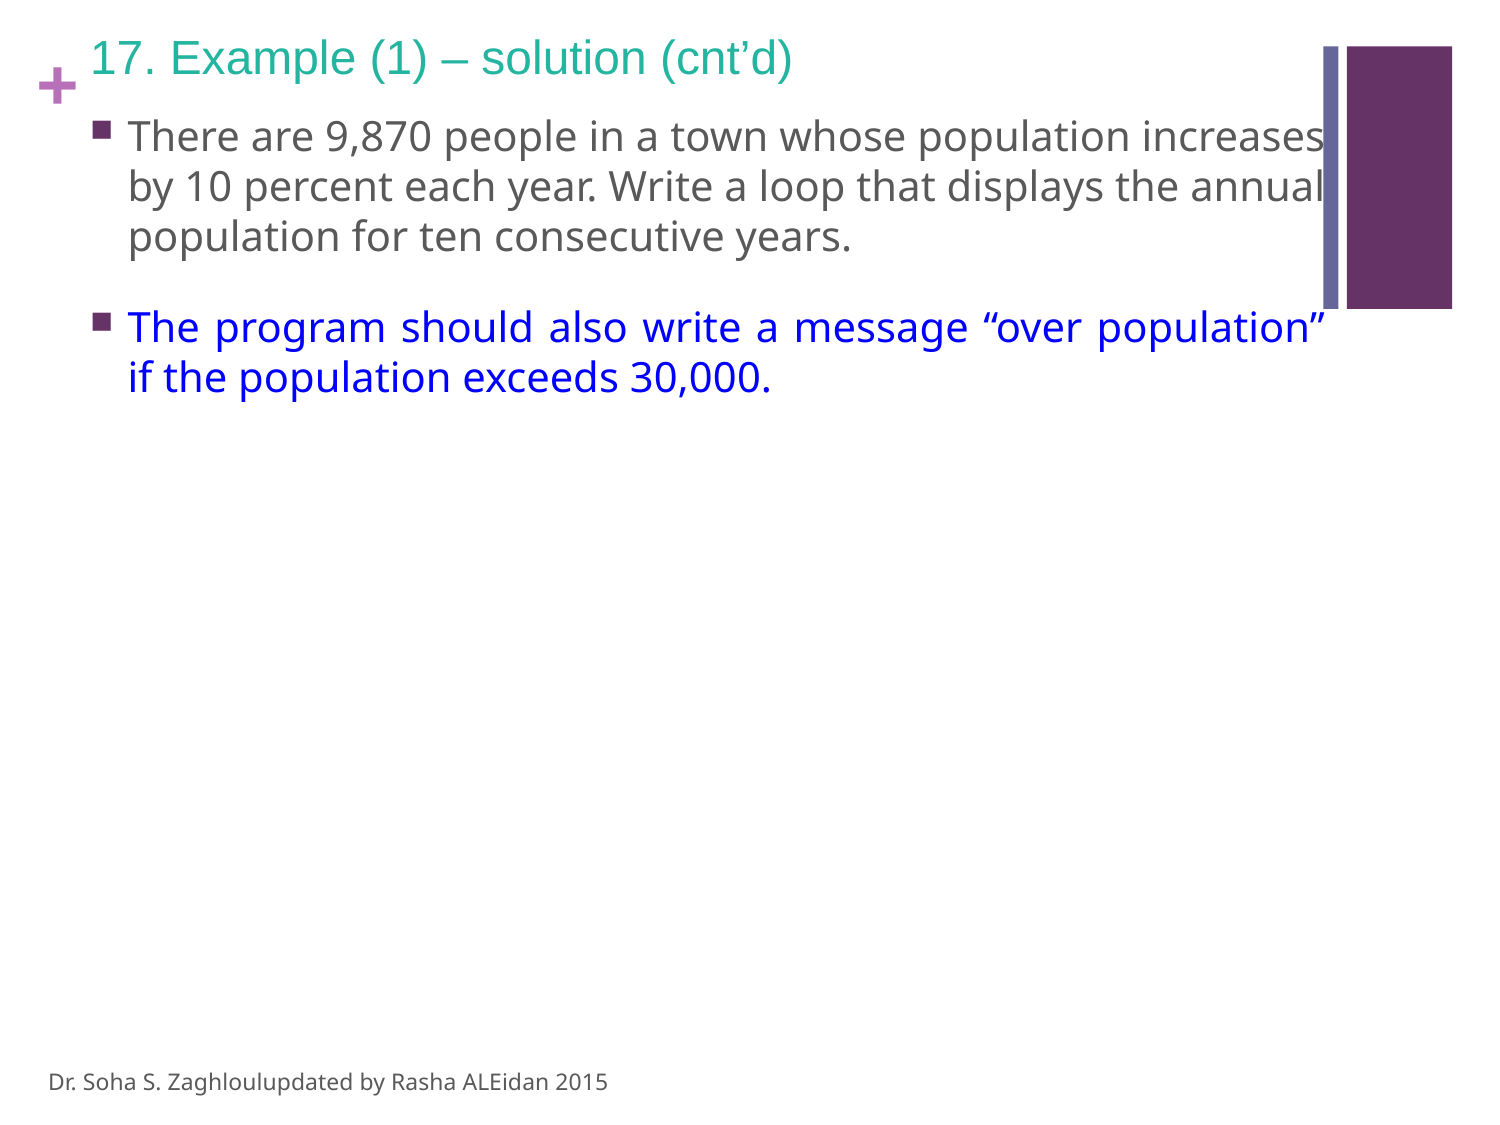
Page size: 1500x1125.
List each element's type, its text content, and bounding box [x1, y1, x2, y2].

title 17. Example (1) – solution (cnt’d) [75, 19, 1263, 93]
list There are 9,870 people in a town whose population increases by 10 percent each year. Write a loop that displays the annual population for ten consecutive years. The program should also write a message “over population” if the population exceeds 30,000. [75, 101, 1341, 1059]
footer Dr. Soha S. Zaghloul updated by Rasha ALEidan 2015 [33, 1053, 1038, 1114]
